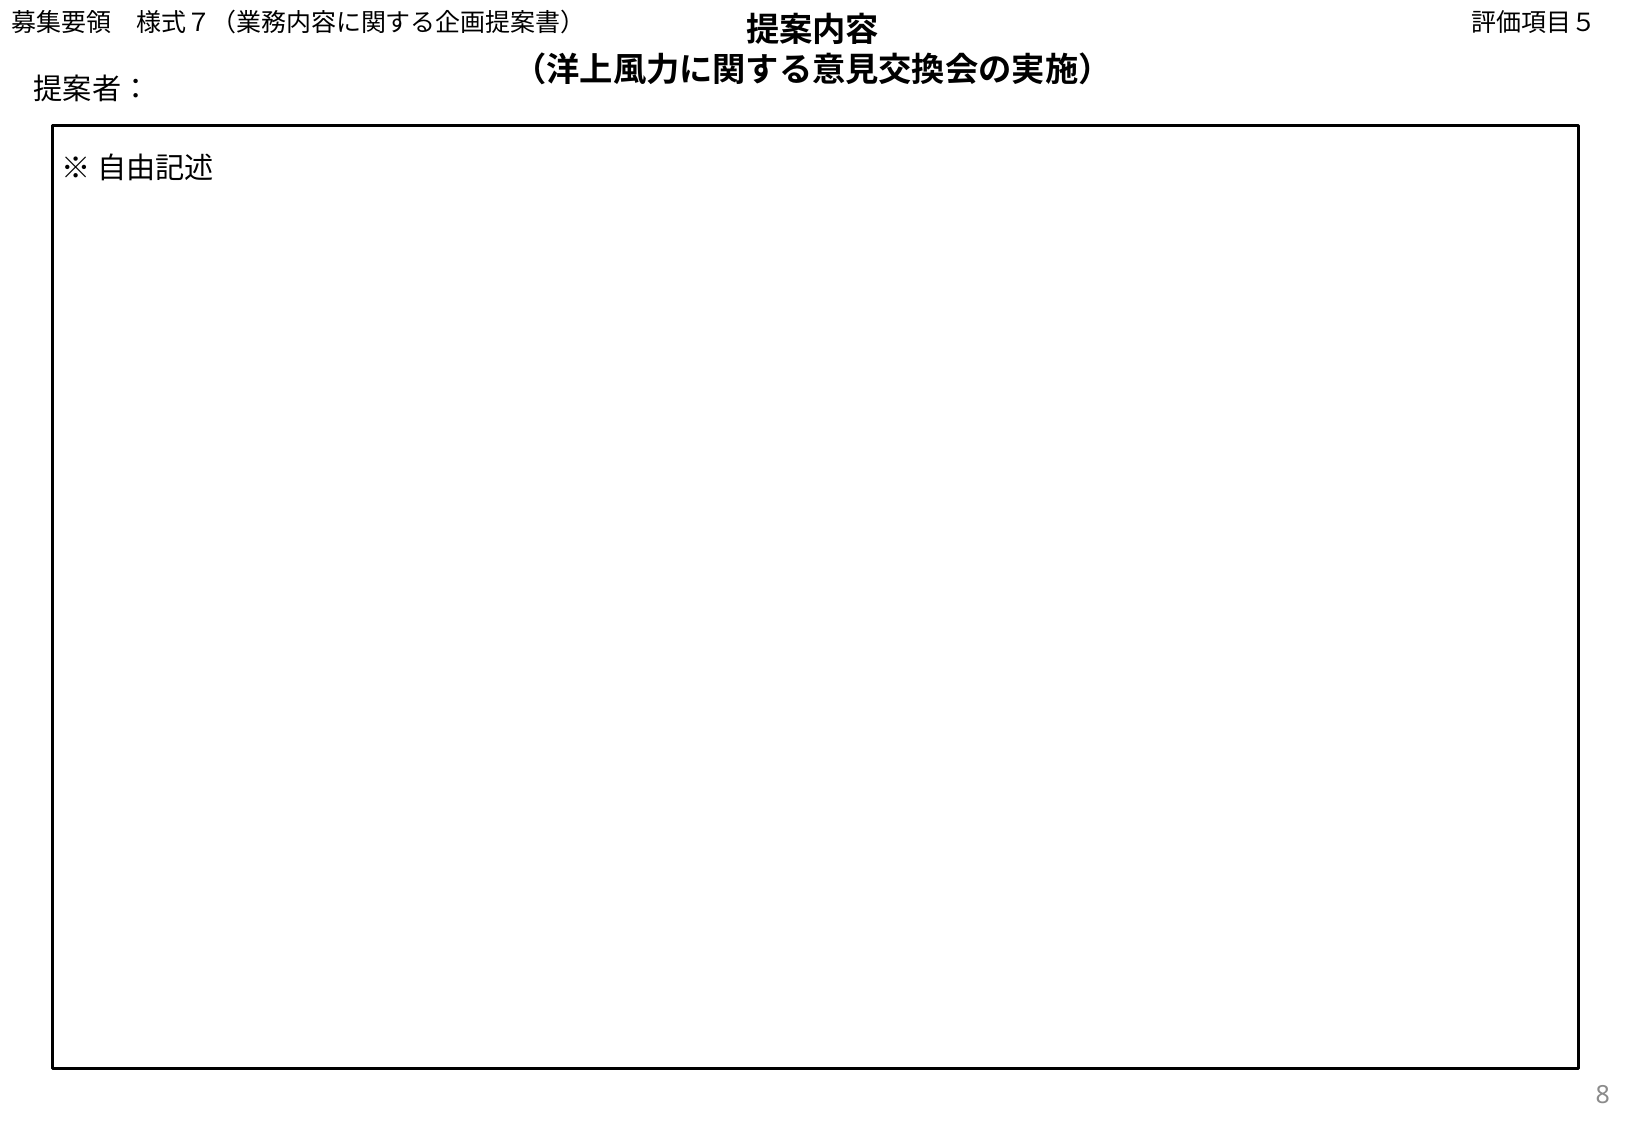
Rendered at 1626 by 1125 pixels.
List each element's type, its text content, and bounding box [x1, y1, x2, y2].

slide_number 8 [1259, 1065, 1625, 1125]
text_box 募集要領 様式７（業務内容に関する企画提案書） [0, 0, 600, 47]
text_box 提案者： [18, 63, 528, 113]
text_box ※自由記述 [46, 142, 237, 192]
text_box 評価項目５ [1443, 0, 1625, 47]
text_box 提案内容 （洋上風力に関する意見交換会の実施） [168, 1, 1457, 96]
text_box [52, 125, 1579, 1069]
